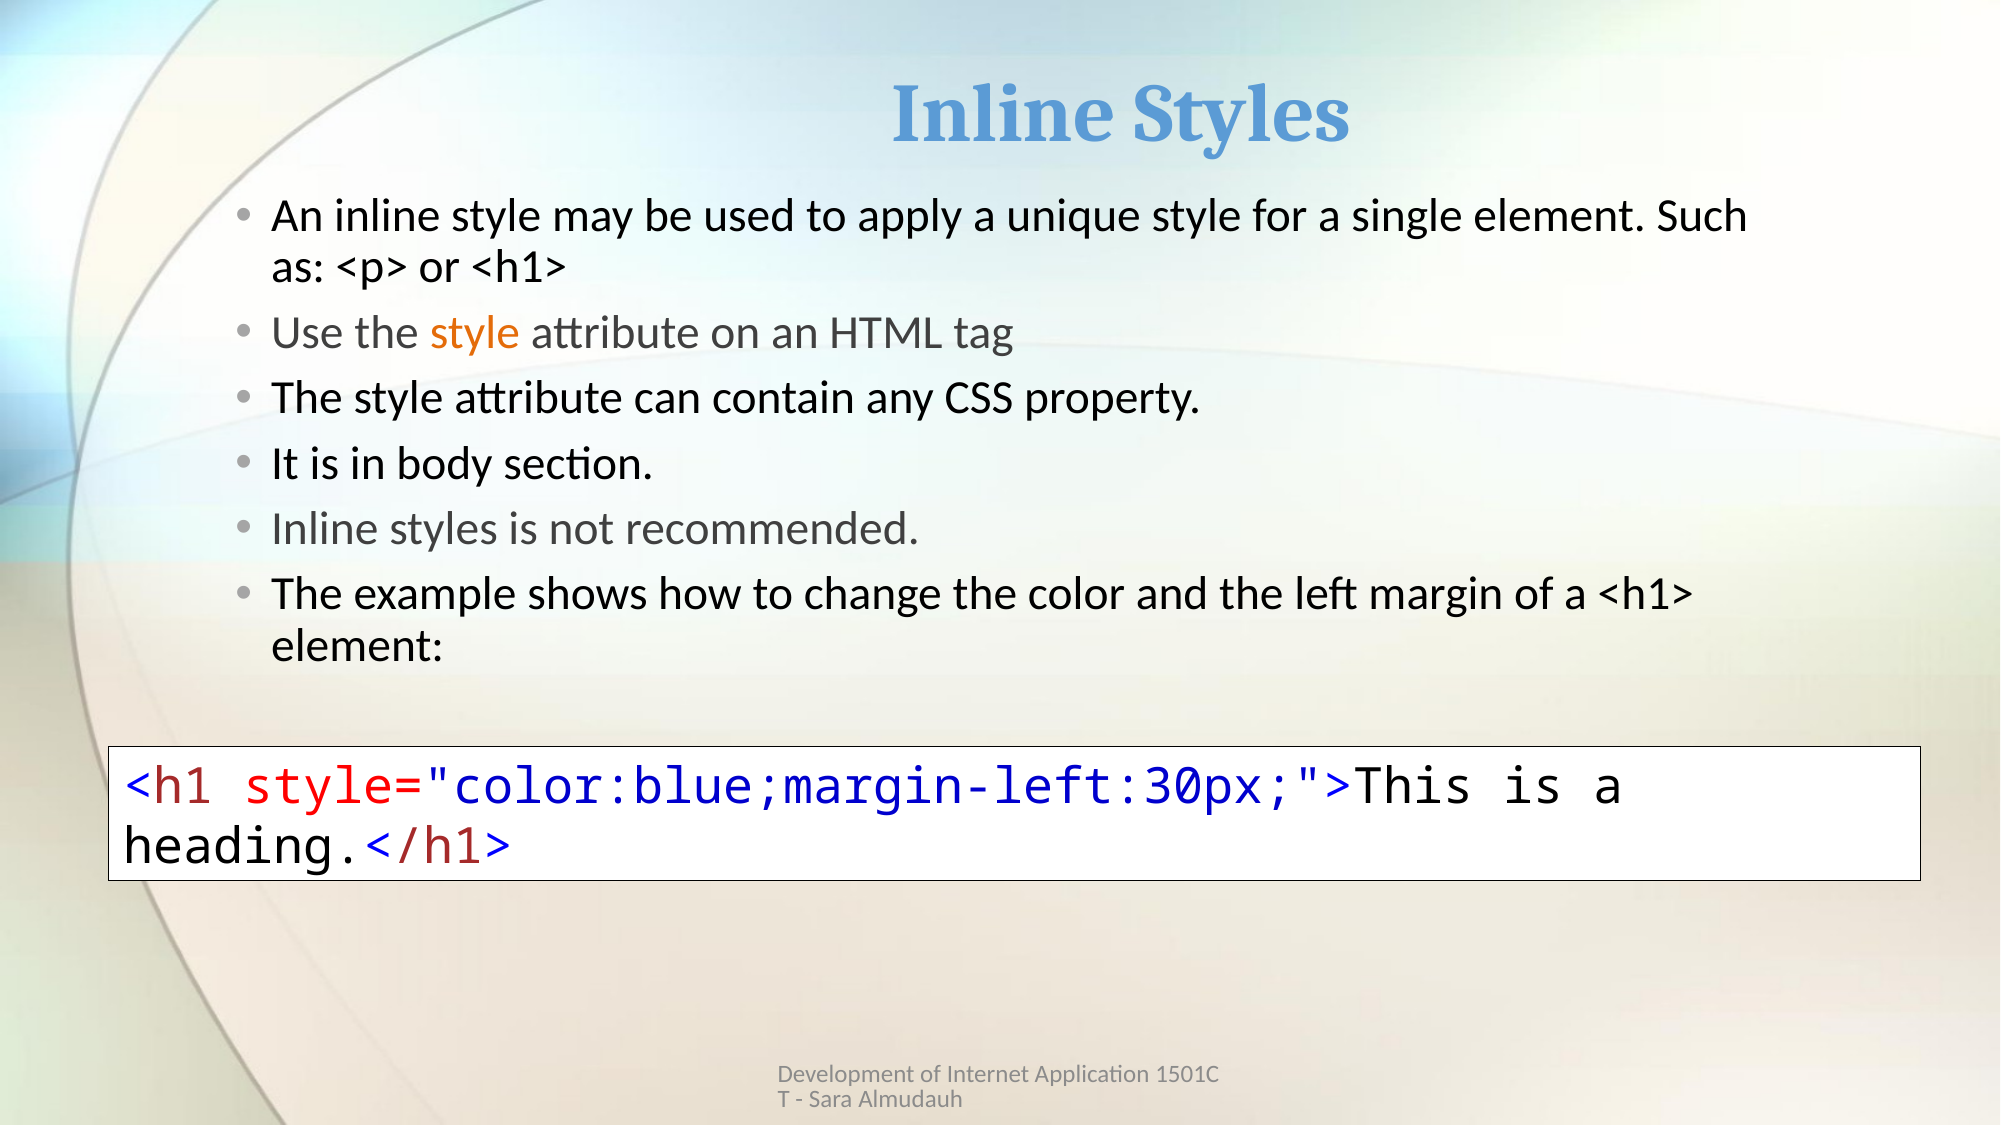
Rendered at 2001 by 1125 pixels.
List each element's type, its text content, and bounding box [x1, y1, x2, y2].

footer Development of Internet Application 1501CT - Sara Almudauh [762, 1042, 1238, 1103]
title Inline Styles [381, 59, 1863, 157]
picture [0, 0, 2001, 1125]
list An inline style may be used to apply a unique style for a single element. Such as: <p> or <h1> Use the style attribute on an HTML tag The style attribute can contain any CSS property. It is in body section. Inline styles is not recommended. The example shows how to change the color and the left margin of a <h1> element: [220, 183, 1827, 683]
text_box <h1 style="color:blue;margin-left:30px;">This is a heading.</h1> [108, 746, 1921, 881]
